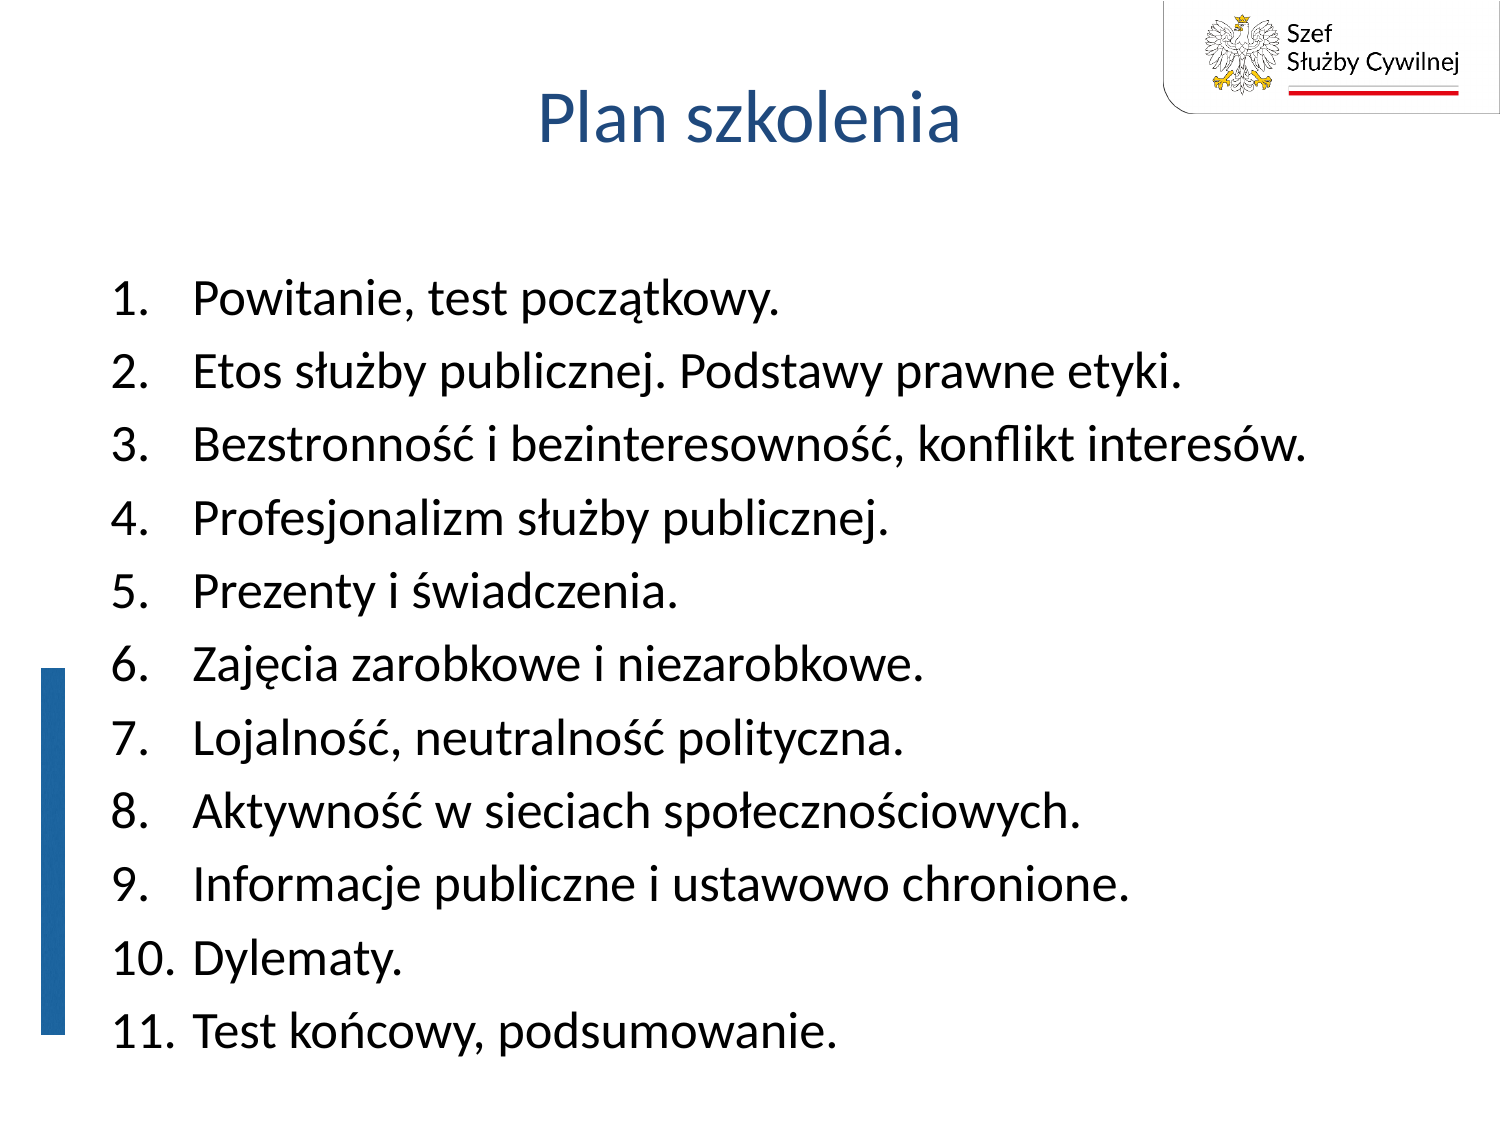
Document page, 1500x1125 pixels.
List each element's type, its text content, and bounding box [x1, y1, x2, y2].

title Plan szkolenia [100, 60, 1400, 185]
picture [41, 668, 65, 1035]
picture [1163, 0, 1500, 114]
text_box Powitanie, test początkowy. Etos służby publicznej. Podstawy prawne etyki. Bezstronność i bezinteresowność, konflikt interesów. Profesjonalizm służby publicznej. Prezenty i świadczenia. Zajęcia zarobkowe i niezarobkowe. Lojalność, neutralność polityczna. Aktywność w sieciach społecznościowych. Informacje publiczne i ustawowo chronione. Dylematy. Test końcowy, podsumowanie. [95, 255, 1395, 1071]
